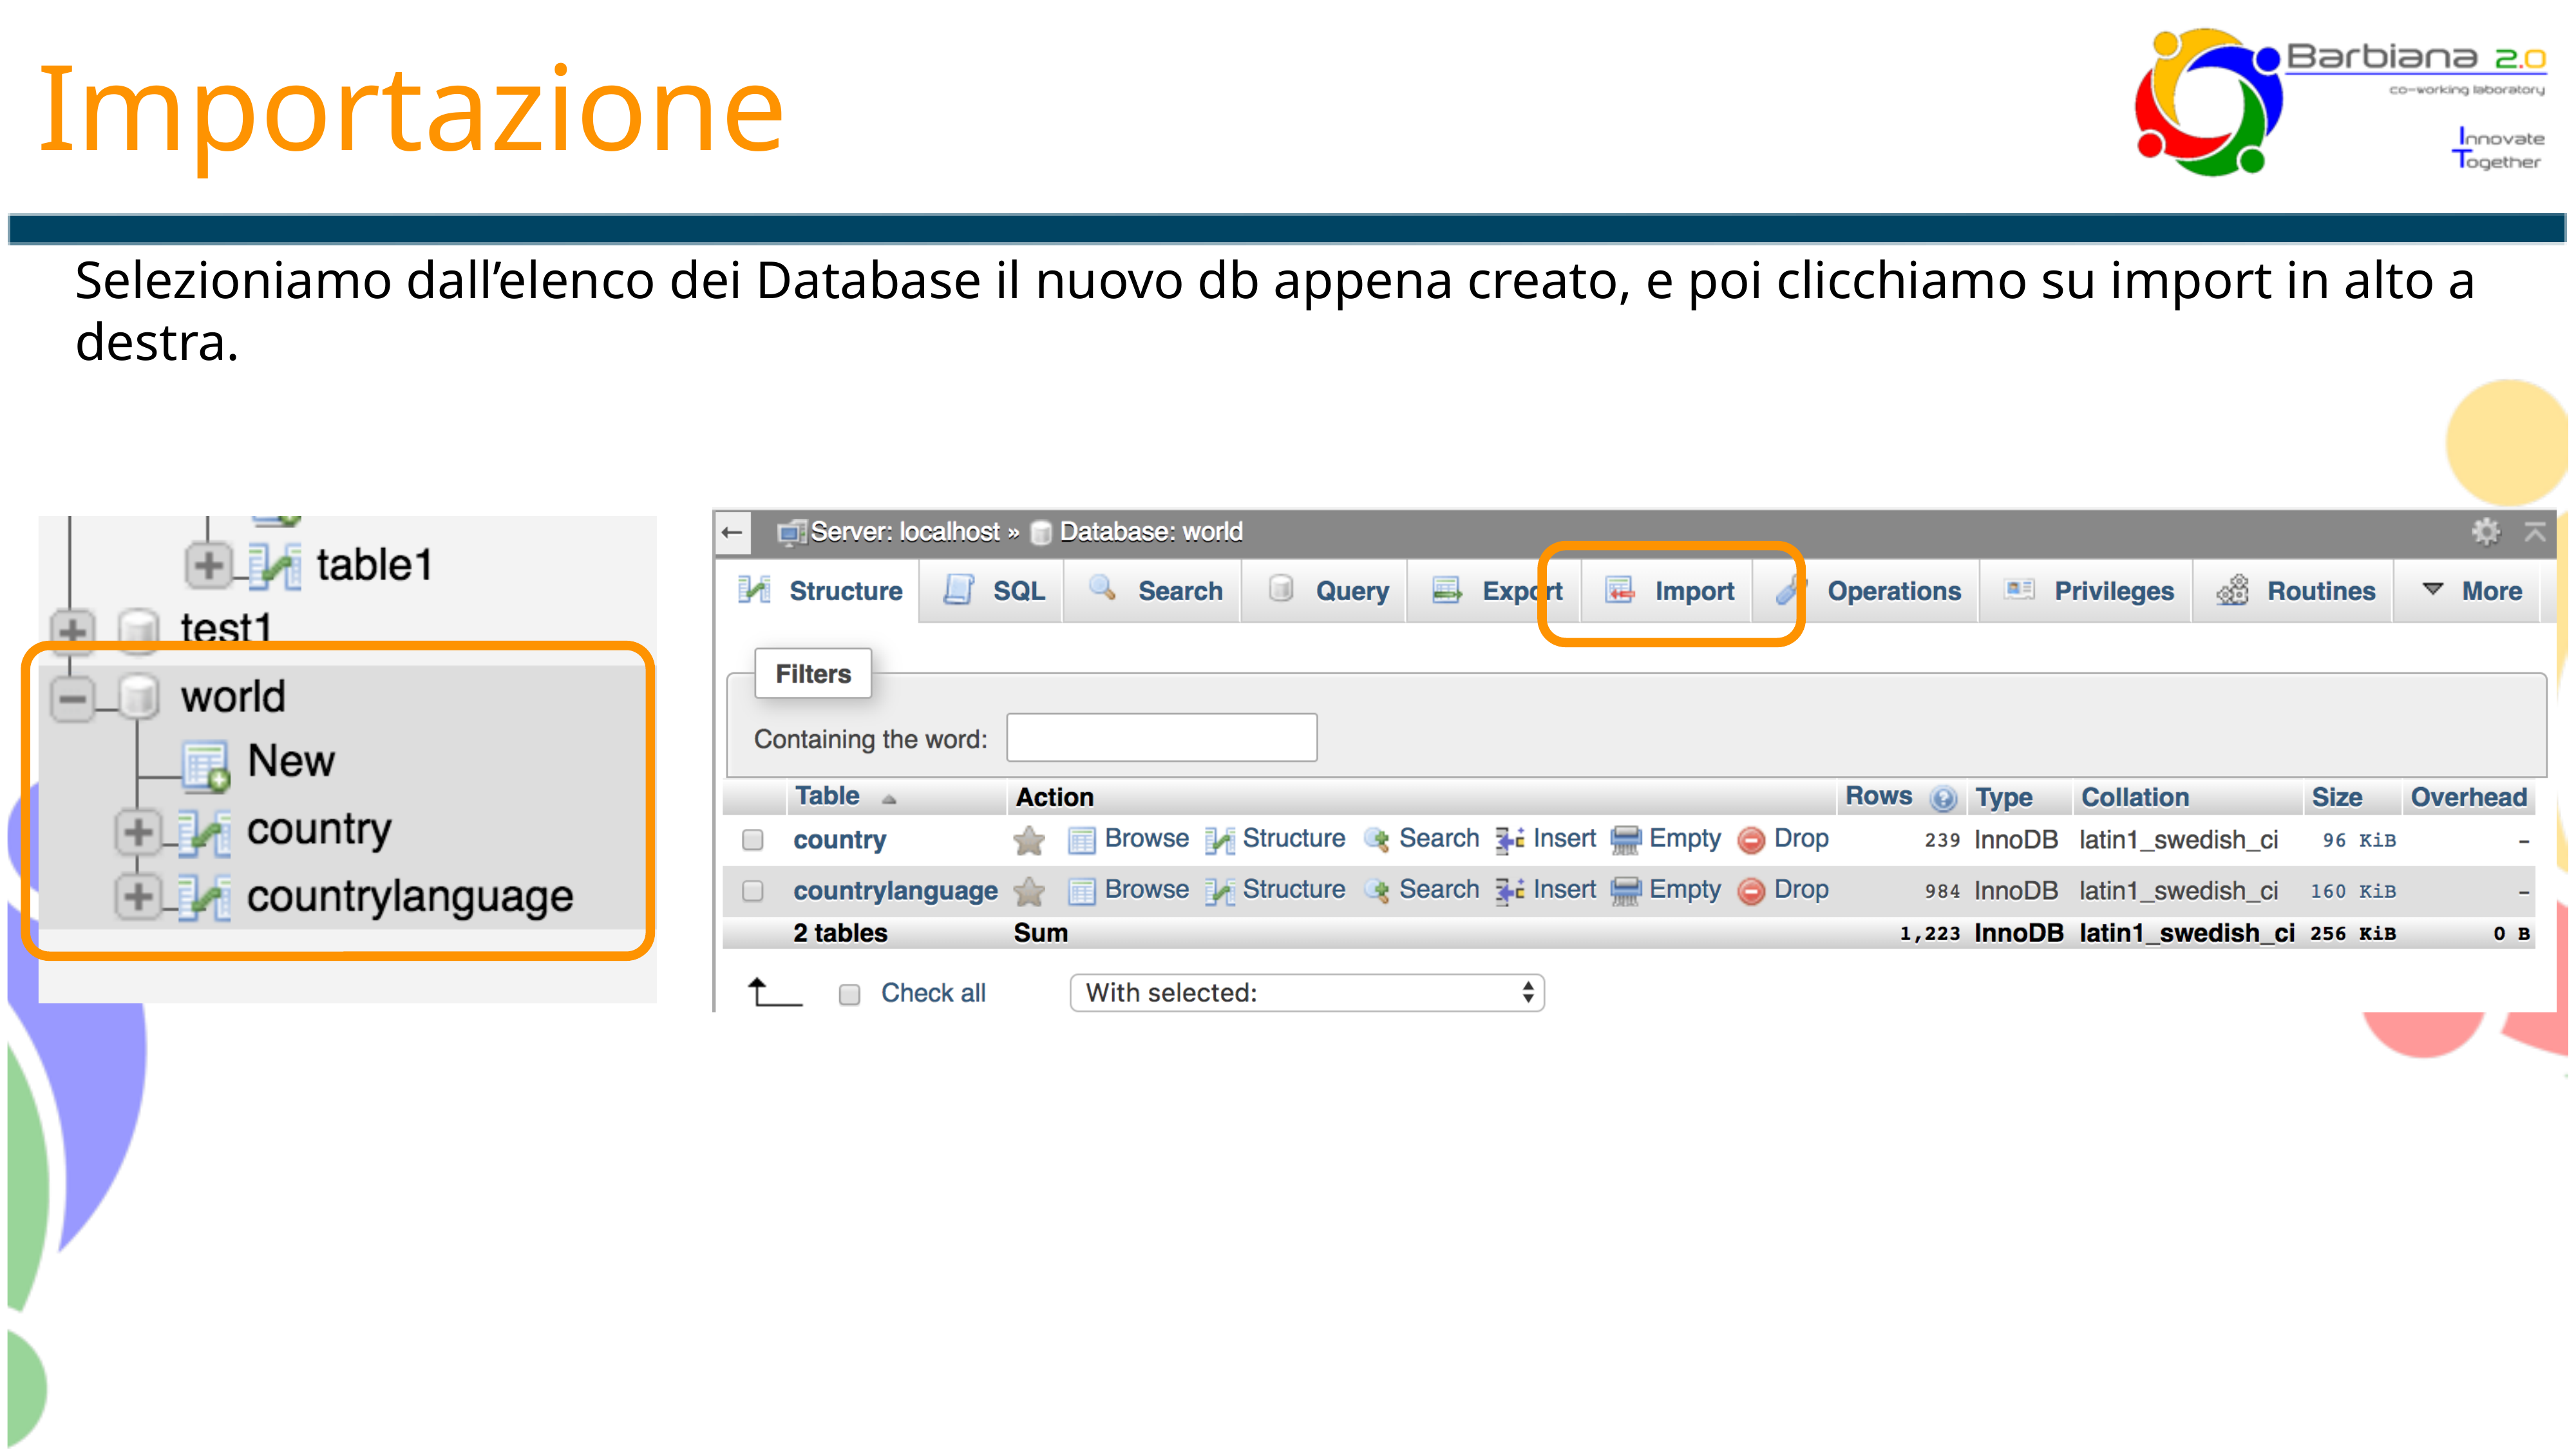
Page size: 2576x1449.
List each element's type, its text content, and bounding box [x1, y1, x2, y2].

text_box [25, 648, 38, 954]
picture [712, 364, 2568, 1238]
picture [2121, 9, 2568, 196]
title Importazione [31, 25, 2111, 180]
text_box Selezioniamo dall’elenco dei Database il nuovo db appena creato, e poi clicchiamo su import in alto a destra. [69, 242, 2507, 376]
picture [7, 516, 658, 1449]
picture [8, 213, 2576, 245]
